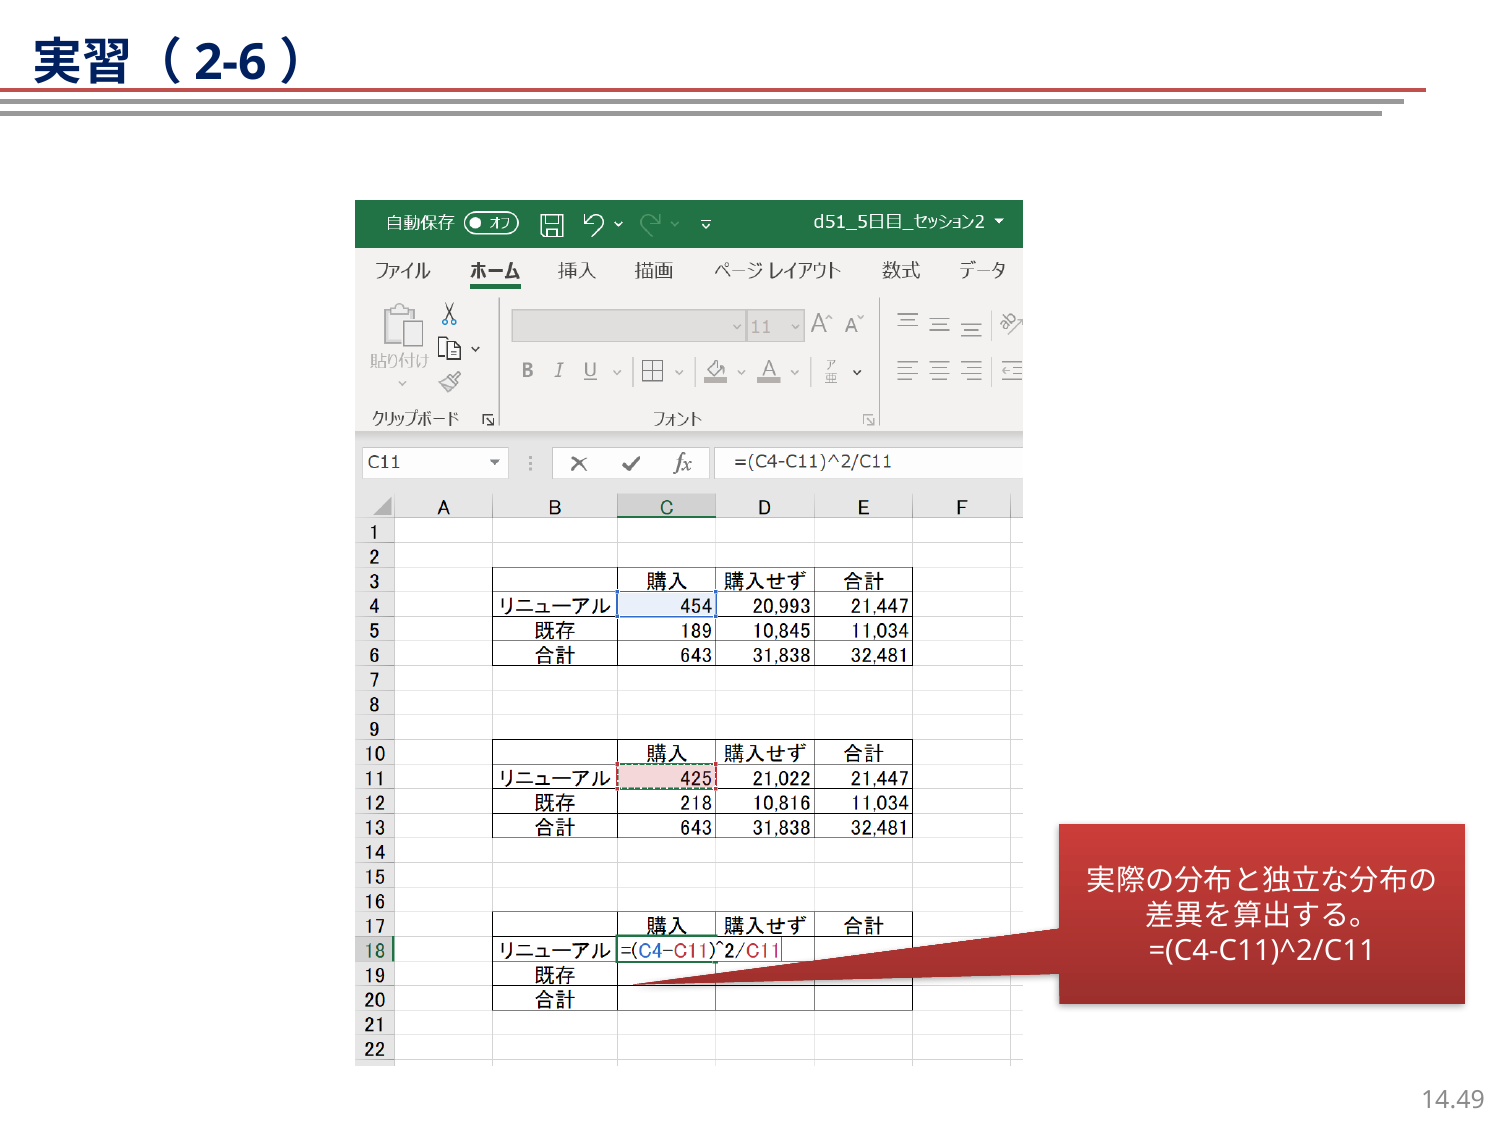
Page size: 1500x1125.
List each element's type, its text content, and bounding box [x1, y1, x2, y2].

text_box 実習（2-6） [17, 21, 1459, 151]
text_box 実際の分布と独立な分布の差異を算出する。 =(C4-C11)^2/C11 [1028, 823, 1466, 1004]
picture [354, 200, 1023, 1066]
slide_number 48 [1381, 1065, 1500, 1125]
